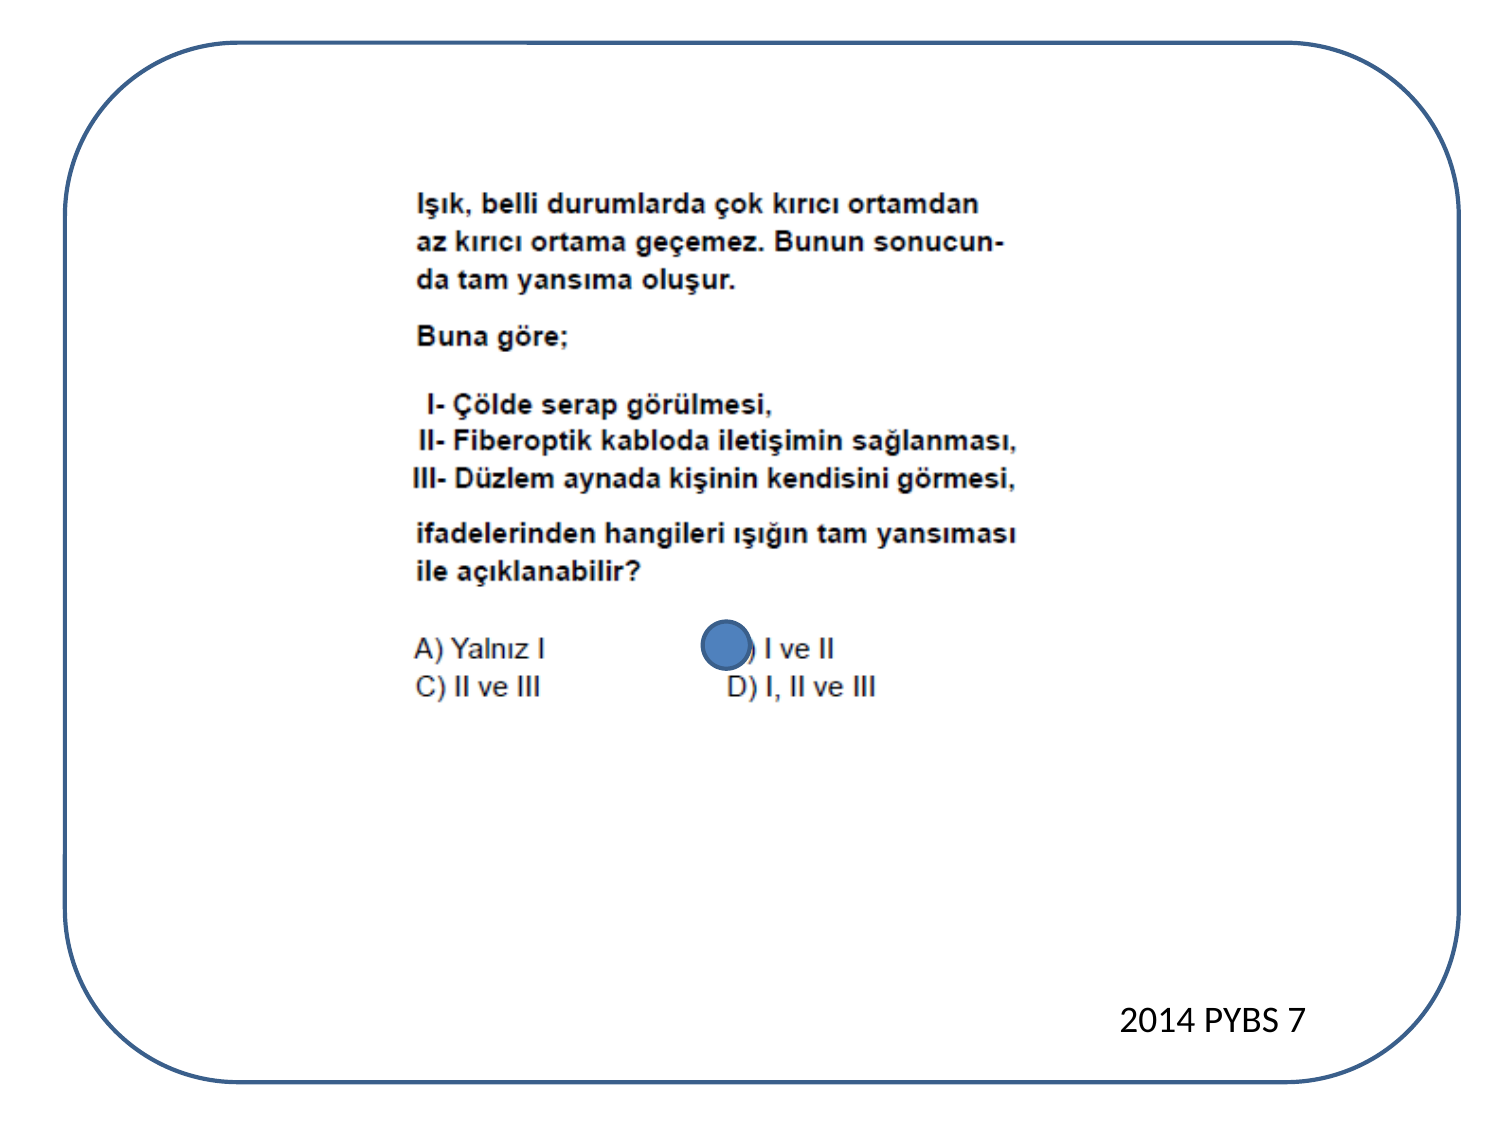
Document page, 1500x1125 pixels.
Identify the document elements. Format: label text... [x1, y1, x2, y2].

picture [395, 172, 1026, 748]
text_box [62, 40, 1461, 1085]
text_box 2014 PYBS 7 [1104, 987, 1332, 1048]
